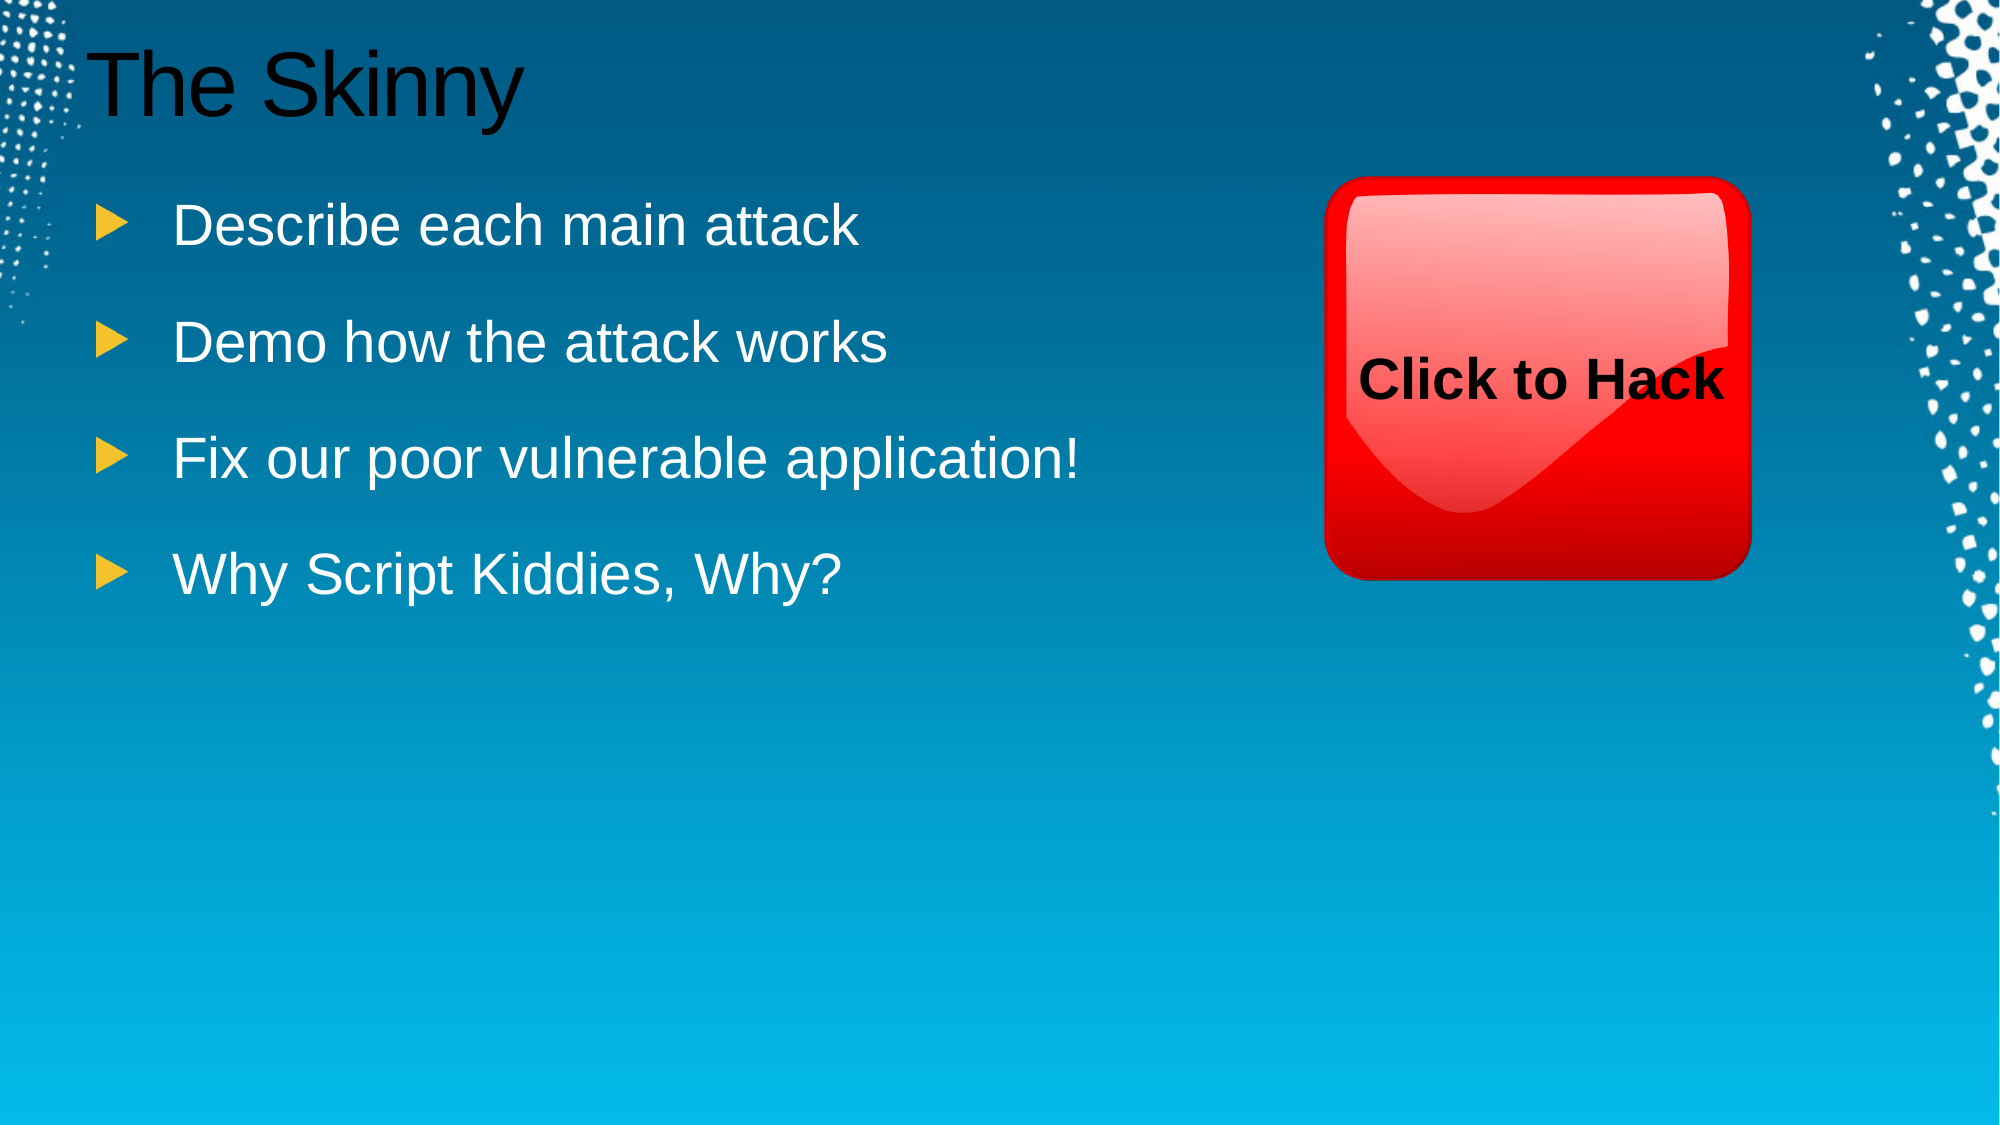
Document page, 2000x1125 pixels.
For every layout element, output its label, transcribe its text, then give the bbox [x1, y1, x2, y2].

picture [1974, 683, 1985, 694]
picture [1953, 301, 1962, 312]
picture [54, 76, 60, 83]
picture [97, 555, 126, 588]
picture [0, 24, 9, 33]
picture [1979, 657, 1995, 676]
picture [43, 42, 49, 53]
picture [1980, 460, 1987, 469]
picture [1972, 312, 1985, 322]
picture [1900, 240, 1912, 254]
picture [24, 72, 32, 79]
picture [1889, 152, 1901, 166]
picture [1946, 155, 1961, 167]
title The Skinny [85, 37, 1914, 138]
picture [1955, 246, 1965, 256]
picture [1994, 382, 2000, 391]
picture [1909, 274, 1920, 291]
picture [1928, 399, 1939, 415]
picture [1932, 235, 1943, 241]
picture [97, 205, 126, 239]
picture [28, 42, 36, 53]
picture [1952, 502, 1967, 516]
picture [1925, 87, 1941, 99]
picture [1898, 188, 1912, 198]
picture [1988, 547, 2000, 561]
picture [29, 27, 38, 38]
picture [16, 143, 21, 151]
picture [45, 16, 55, 24]
picture [11, 55, 21, 64]
picture [1988, 691, 2000, 709]
picture [33, 88, 42, 97]
picture [34, 101, 43, 111]
picture [1973, 368, 1982, 380]
picture [1945, 213, 1955, 220]
picture [1946, 525, 1956, 533]
picture [1978, 517, 1987, 527]
picture [41, 59, 48, 67]
picture [1919, 367, 1930, 378]
picture [1325, 177, 1751, 580]
picture [16, 22, 23, 34]
picture [1991, 747, 2000, 765]
picture [1930, 291, 1941, 297]
picture [1955, 557, 1965, 573]
picture [33, 0, 42, 10]
picture [1963, 335, 1972, 344]
picture [1982, 714, 1993, 729]
picture [1935, 177, 1945, 189]
picture [1926, 344, 1939, 358]
picture [13, 41, 25, 49]
picture [1957, 187, 1971, 200]
picture [1950, 359, 1960, 366]
picture [1968, 481, 1978, 492]
picture [1970, 426, 1980, 436]
picture [1963, 589, 1976, 607]
picture [55, 62, 62, 69]
picture [33, 116, 40, 124]
picture [1922, 200, 1934, 207]
picture [1942, 465, 1958, 483]
picture [1948, 413, 1958, 424]
picture [1960, 392, 1970, 403]
picture [0, 40, 9, 45]
picture [1935, 431, 1946, 449]
picture [97, 322, 126, 356]
picture [1921, 0, 1934, 8]
picture [56, 47, 64, 55]
picture [31, 131, 37, 138]
picture [0, 155, 5, 163]
picture [58, 32, 66, 41]
text_box Describe each main attack Demo how the attack works Fix our poor vulnerable application! Why Script Kiddies, Why? [96, 152, 1797, 1020]
picture [1915, 109, 1924, 119]
picture [1963, 535, 1977, 550]
picture [9, 84, 15, 91]
picture [10, 69, 17, 78]
picture [30, 14, 40, 23]
picture [1941, 324, 1952, 332]
picture [1938, 122, 1950, 133]
picture [1963, 278, 1976, 291]
picture [42, 31, 53, 39]
picture [1942, 269, 1953, 276]
picture [1995, 582, 2000, 595]
picture [18, 0, 29, 6]
picture [1983, 404, 1992, 414]
picture [38, 74, 47, 80]
picture [1935, 379, 1948, 391]
picture [1920, 257, 1932, 264]
picture [1991, 637, 2000, 652]
picture [1914, 164, 1923, 177]
picture [47, 0, 57, 10]
picture [3, 10, 11, 18]
picture [97, 438, 126, 472]
picture [1993, 321, 2000, 339]
picture [26, 57, 34, 68]
picture [1958, 445, 1968, 460]
picture [18, 13, 26, 19]
picture [1981, 604, 2000, 620]
picture [1911, 223, 1918, 230]
picture [1925, 141, 1935, 155]
picture [6, 97, 12, 105]
picture [1969, 625, 1985, 642]
picture [1992, 438, 2000, 448]
picture [1935, 0, 2000, 306]
picture [1914, 308, 1929, 326]
picture [17, 129, 23, 136]
picture [1990, 492, 2000, 505]
picture [1984, 349, 1992, 357]
picture [1892, 212, 1902, 216]
picture [1929, 27, 1945, 45]
picture [1972, 570, 1986, 583]
